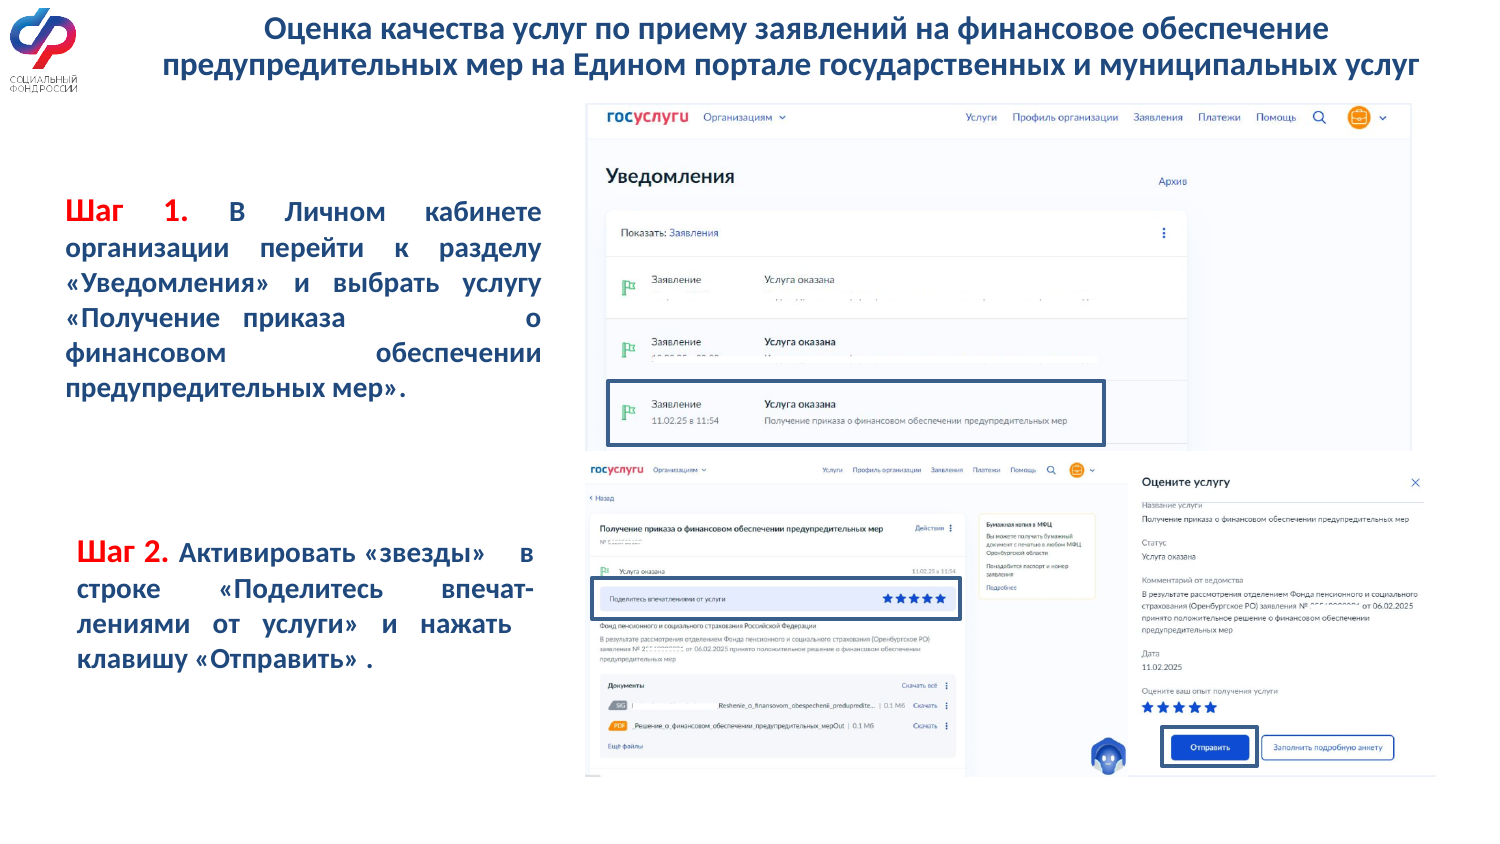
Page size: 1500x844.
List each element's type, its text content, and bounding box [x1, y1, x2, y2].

text_box Шаг 2. Активировать «звезды» в строке «Поделитесь впечат-лениями от услуги» и нажать клавишу «Отправить» . [62, 521, 550, 682]
text_box Шаг 1. В Личном кабинете организации перейти к разделу «Уведомления» и выбрать услугу «Получение приказа о финансовом обеспечении предупредительных мер». [50, 181, 557, 411]
text_box Оценка качества услуг по приему заявлений на финансовое обеспечение предупредительных мер на Едином портале государственных и муниципальных услуг [89, 8, 1495, 90]
picture [585, 462, 1436, 777]
picture [585, 103, 1412, 451]
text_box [9, 8, 77, 93]
